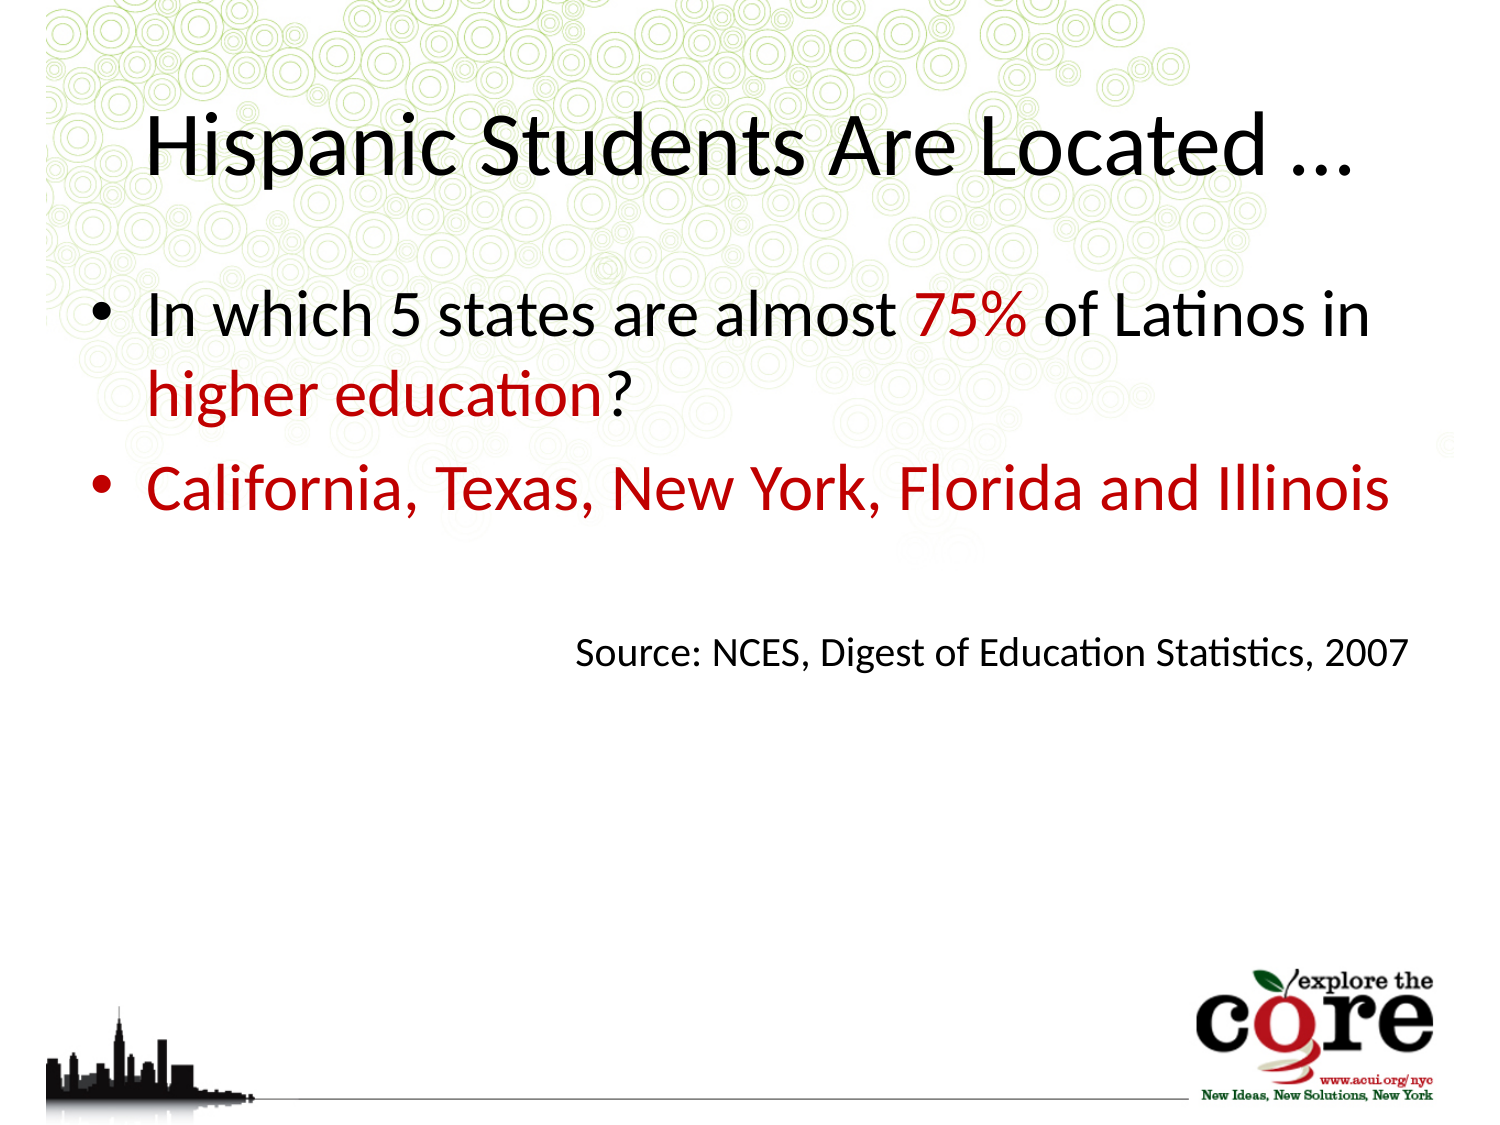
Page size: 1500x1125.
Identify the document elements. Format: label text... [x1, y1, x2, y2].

list In which 5 states are almost 75% of Latinos in higher education? California, Texas, New York, Florida and Illinois Source: NCES, Digest of Education Statistics, 2007 [74, 262, 1426, 1006]
title Hispanic Students Are Located … [74, 44, 1426, 233]
picture [46, 0, 1454, 1125]
